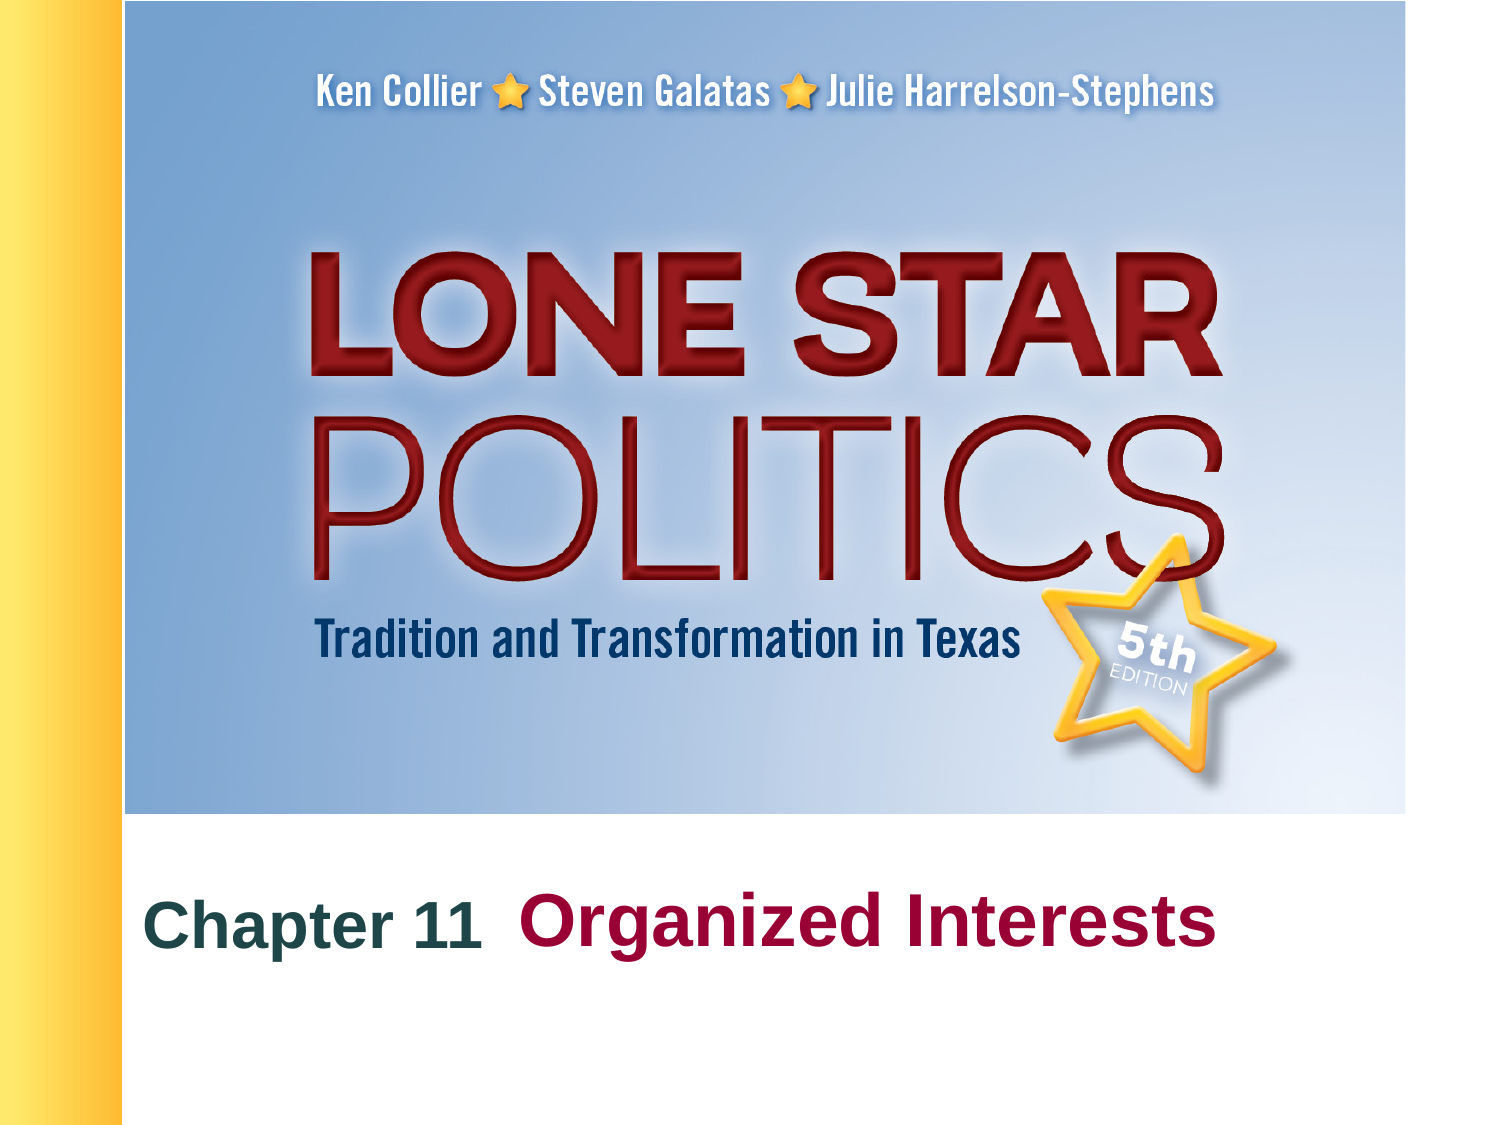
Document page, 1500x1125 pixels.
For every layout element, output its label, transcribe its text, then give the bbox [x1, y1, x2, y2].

picture [0, 0, 1500, 1125]
text_box Organized Interests [503, 864, 1329, 969]
text_box Chapter 11 [126, 874, 500, 969]
